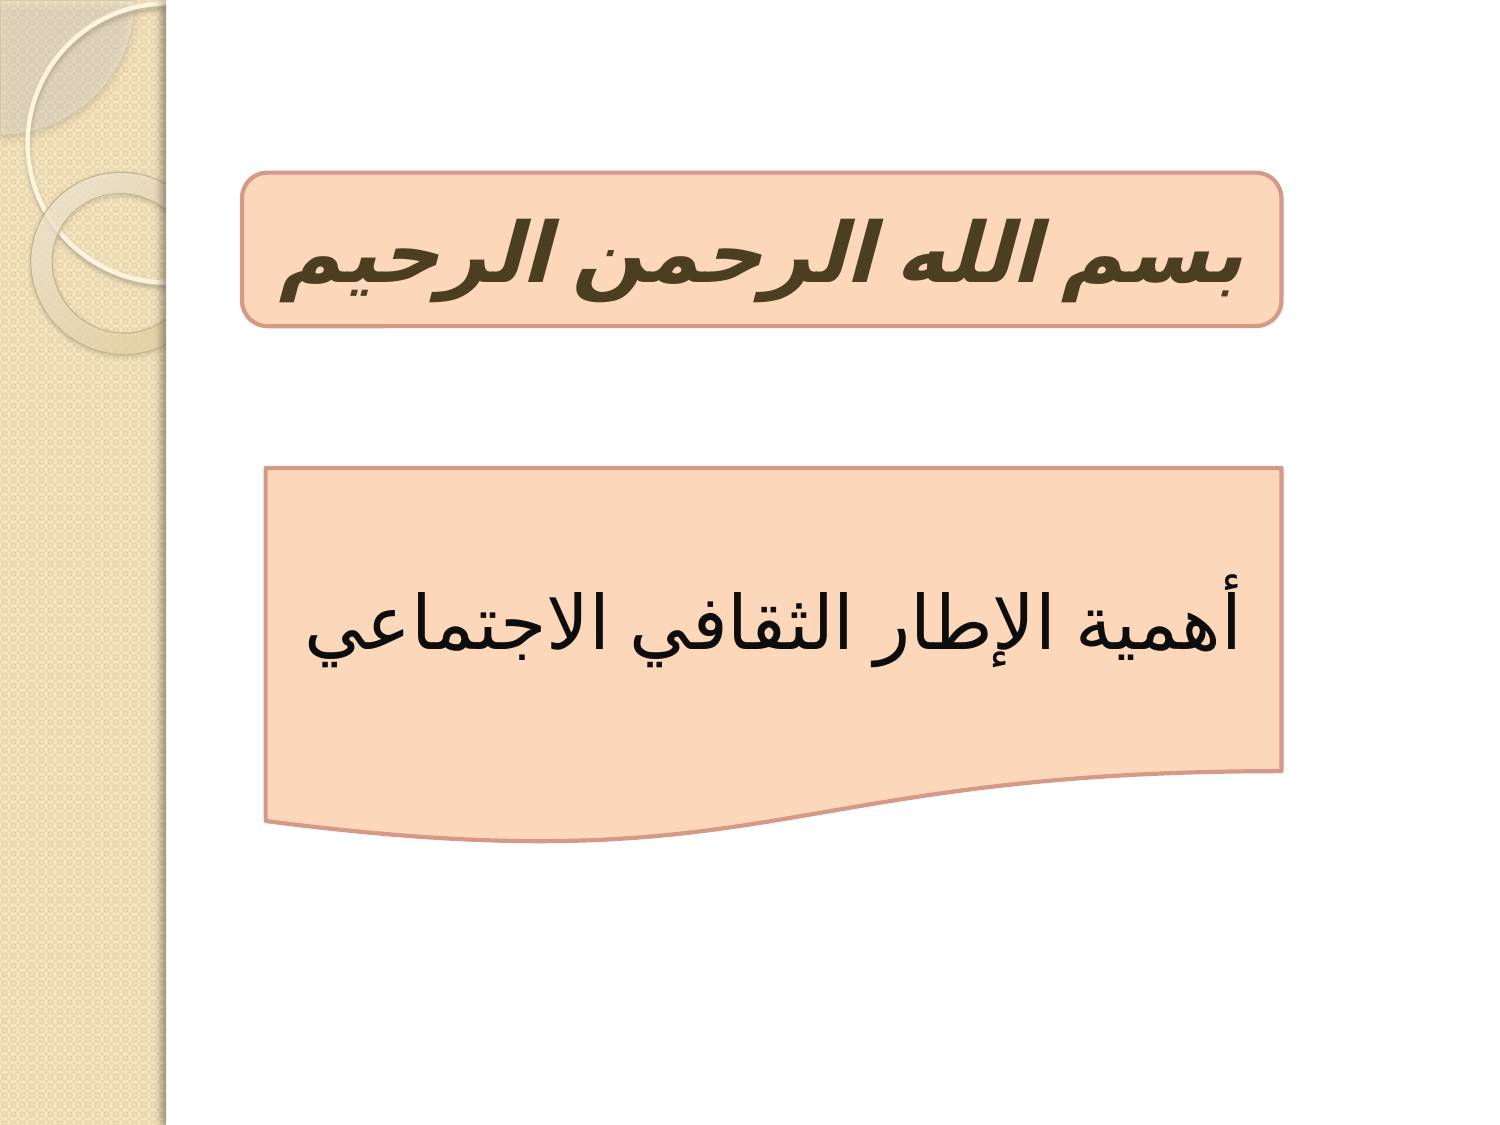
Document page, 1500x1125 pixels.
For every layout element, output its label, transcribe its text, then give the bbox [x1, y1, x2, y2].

text_box أهمية الإطار الثقافي الاجتماعي [263, 465, 1284, 844]
text_box بسم الله الرحمن الرحيم [239, 170, 1284, 329]
